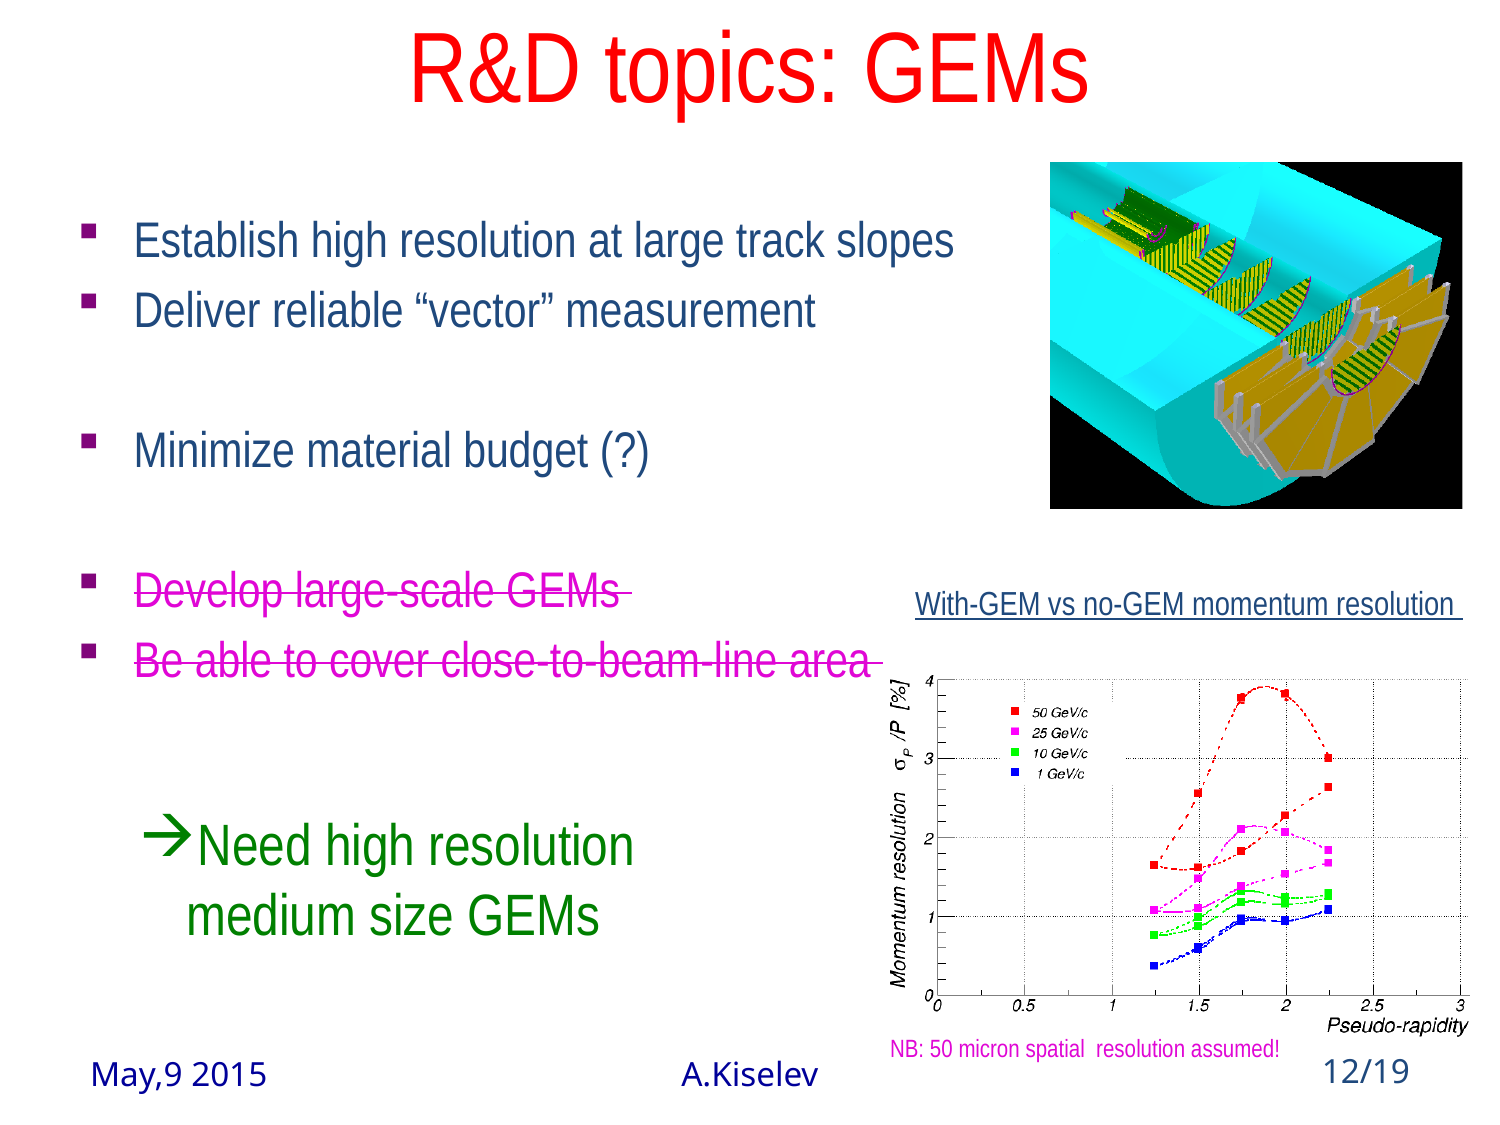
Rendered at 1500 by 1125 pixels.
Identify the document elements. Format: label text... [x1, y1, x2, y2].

text_box With-GEM vs no-GEM momentum resolution [899, 574, 1500, 638]
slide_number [75, 1042, 425, 1103]
title R&D topics: GEMs [0, 0, 1500, 125]
picture [1049, 162, 1463, 509]
text_box Need high resolution medium size GEMs [125, 799, 700, 955]
text_box NB: 50 micron spatial resolution assumed! [875, 1051, 1350, 1075]
footer A.Kiselev [512, 1042, 988, 1103]
picture [874, 671, 1500, 1044]
slide_number 12/19 [1074, 1052, 1425, 1103]
text_box Establish high resolution at large track slopes Deliver reliable “vector” measurement Minimize material budget (?) Develop large-scale GEMs Be able to cover close-to-beam-line area [62, 199, 988, 725]
